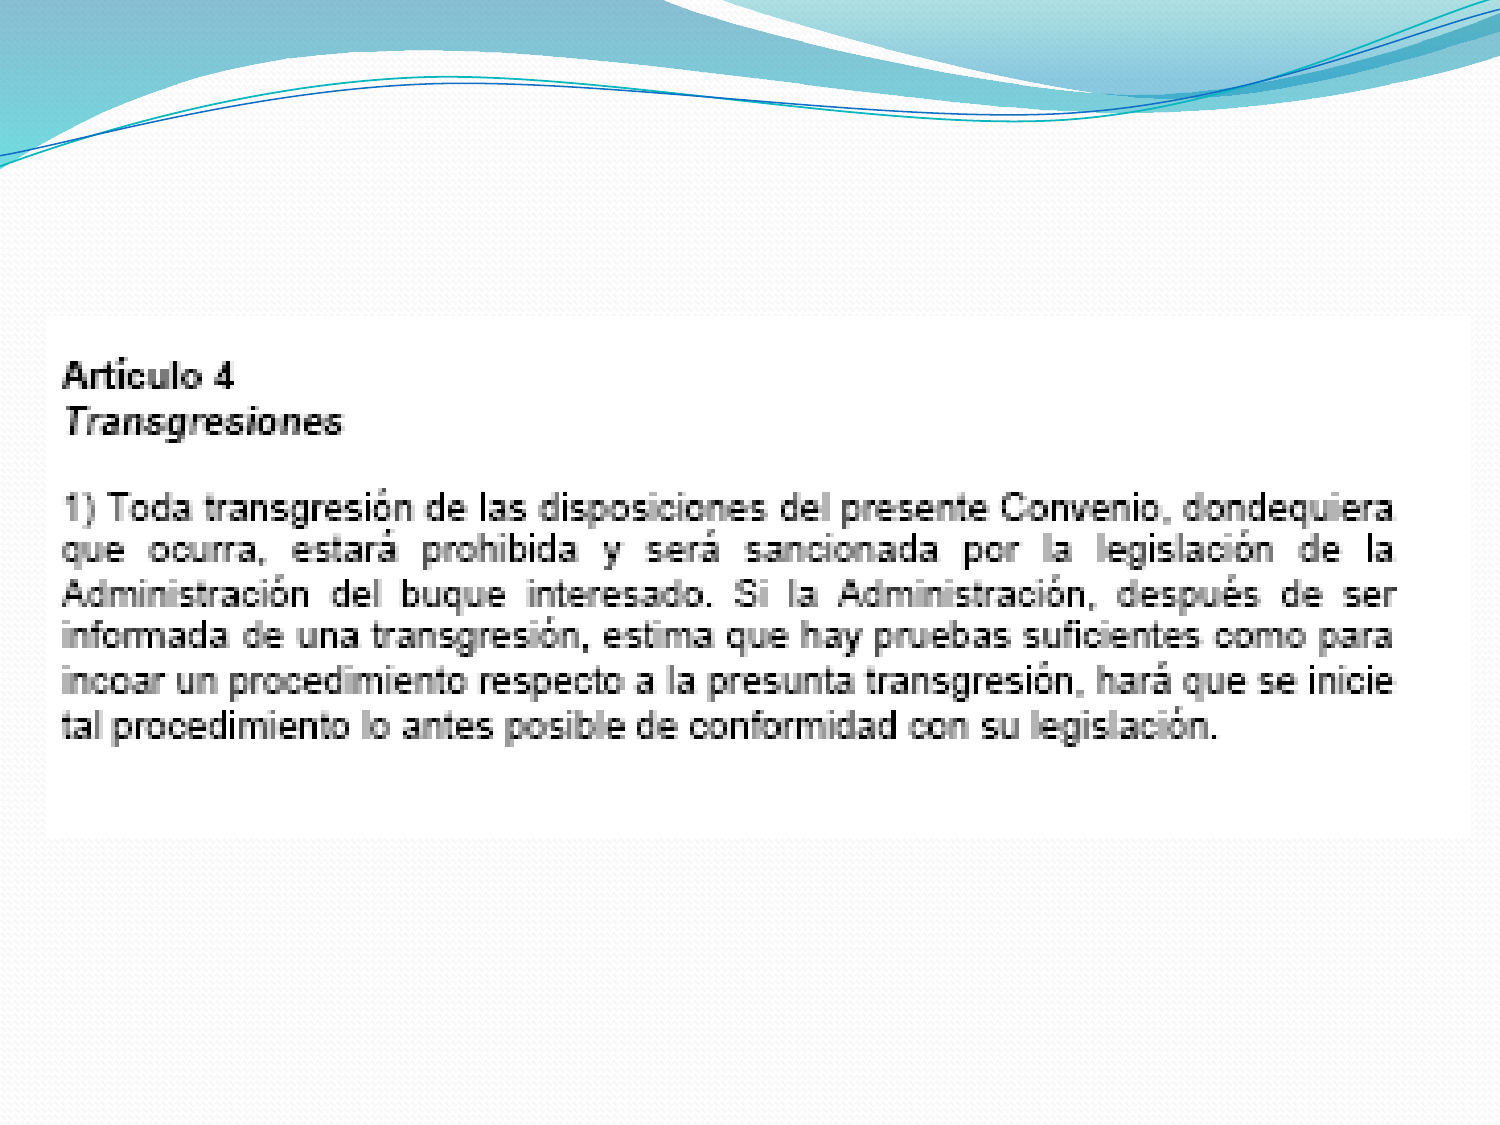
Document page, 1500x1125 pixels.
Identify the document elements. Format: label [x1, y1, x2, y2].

picture [46, 316, 1471, 838]
